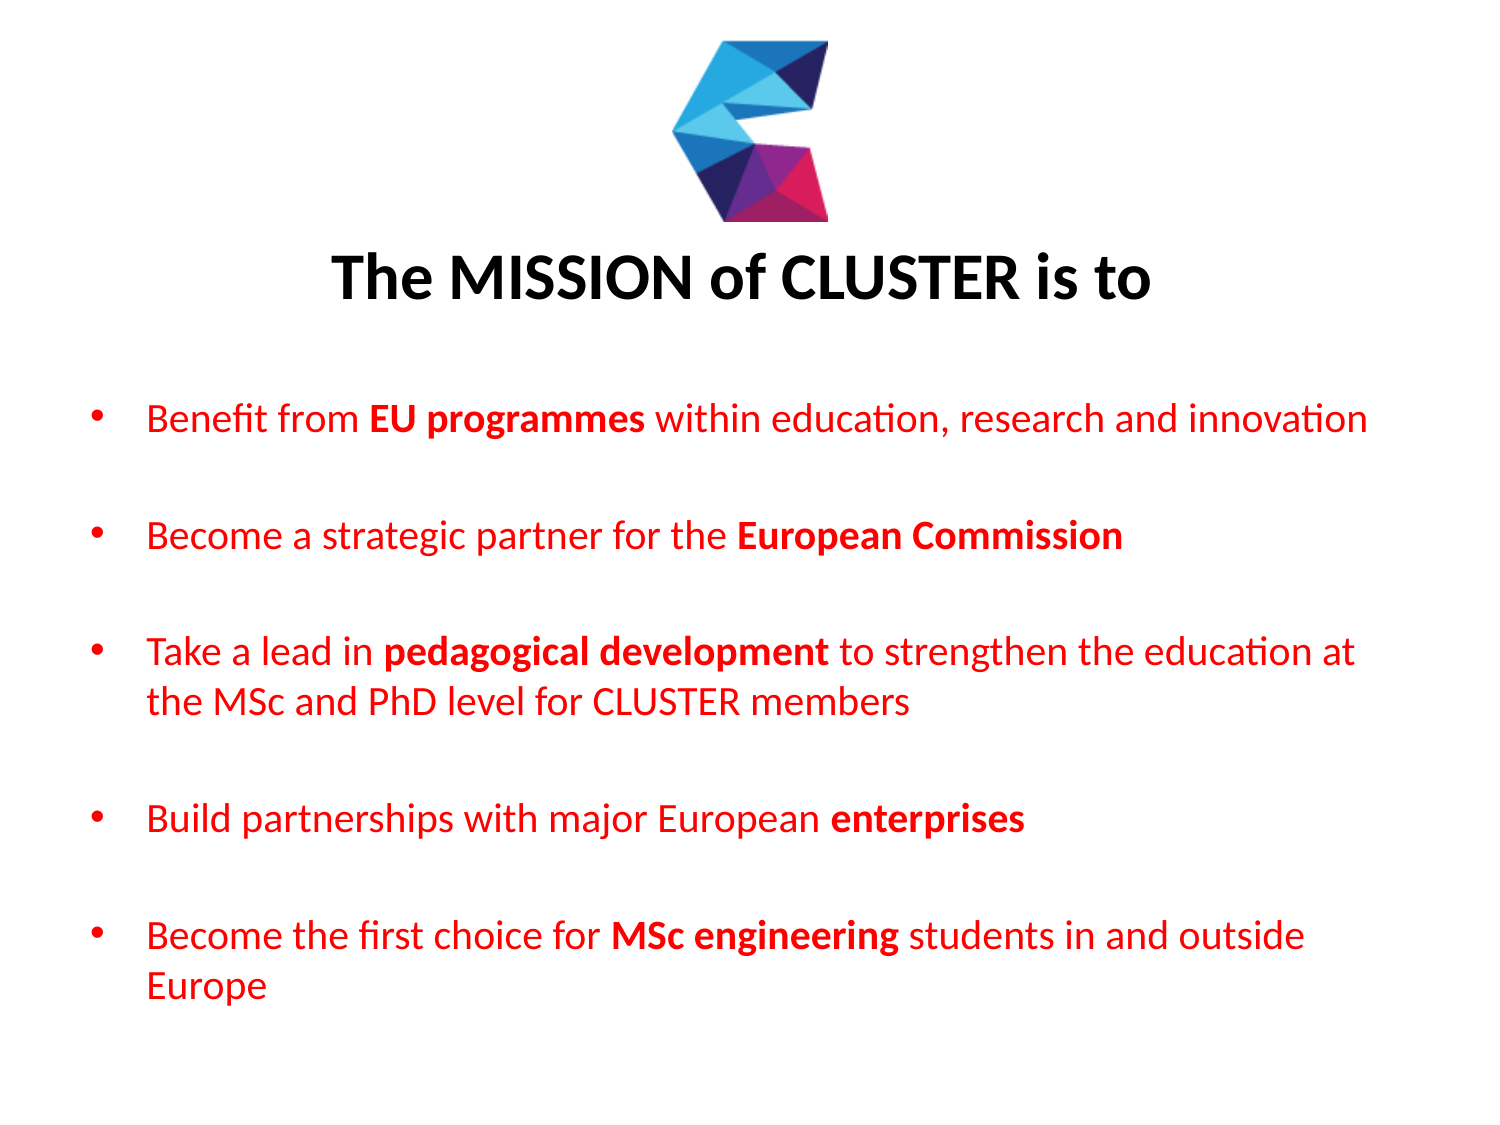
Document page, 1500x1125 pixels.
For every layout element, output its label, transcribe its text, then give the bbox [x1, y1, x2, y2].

list The MISSION of CLUSTER is to Benefit from EU programmes within education, research and innovation Become a strategic partner for the European Commission Take a lead in pedagogical development to strengthen the education at the MSc and PhD level for CLUSTER members Build partnerships with major European enterprises Become the first choice for MSc engineering students in and outside Europe [74, 224, 1426, 951]
picture [672, 40, 828, 222]
